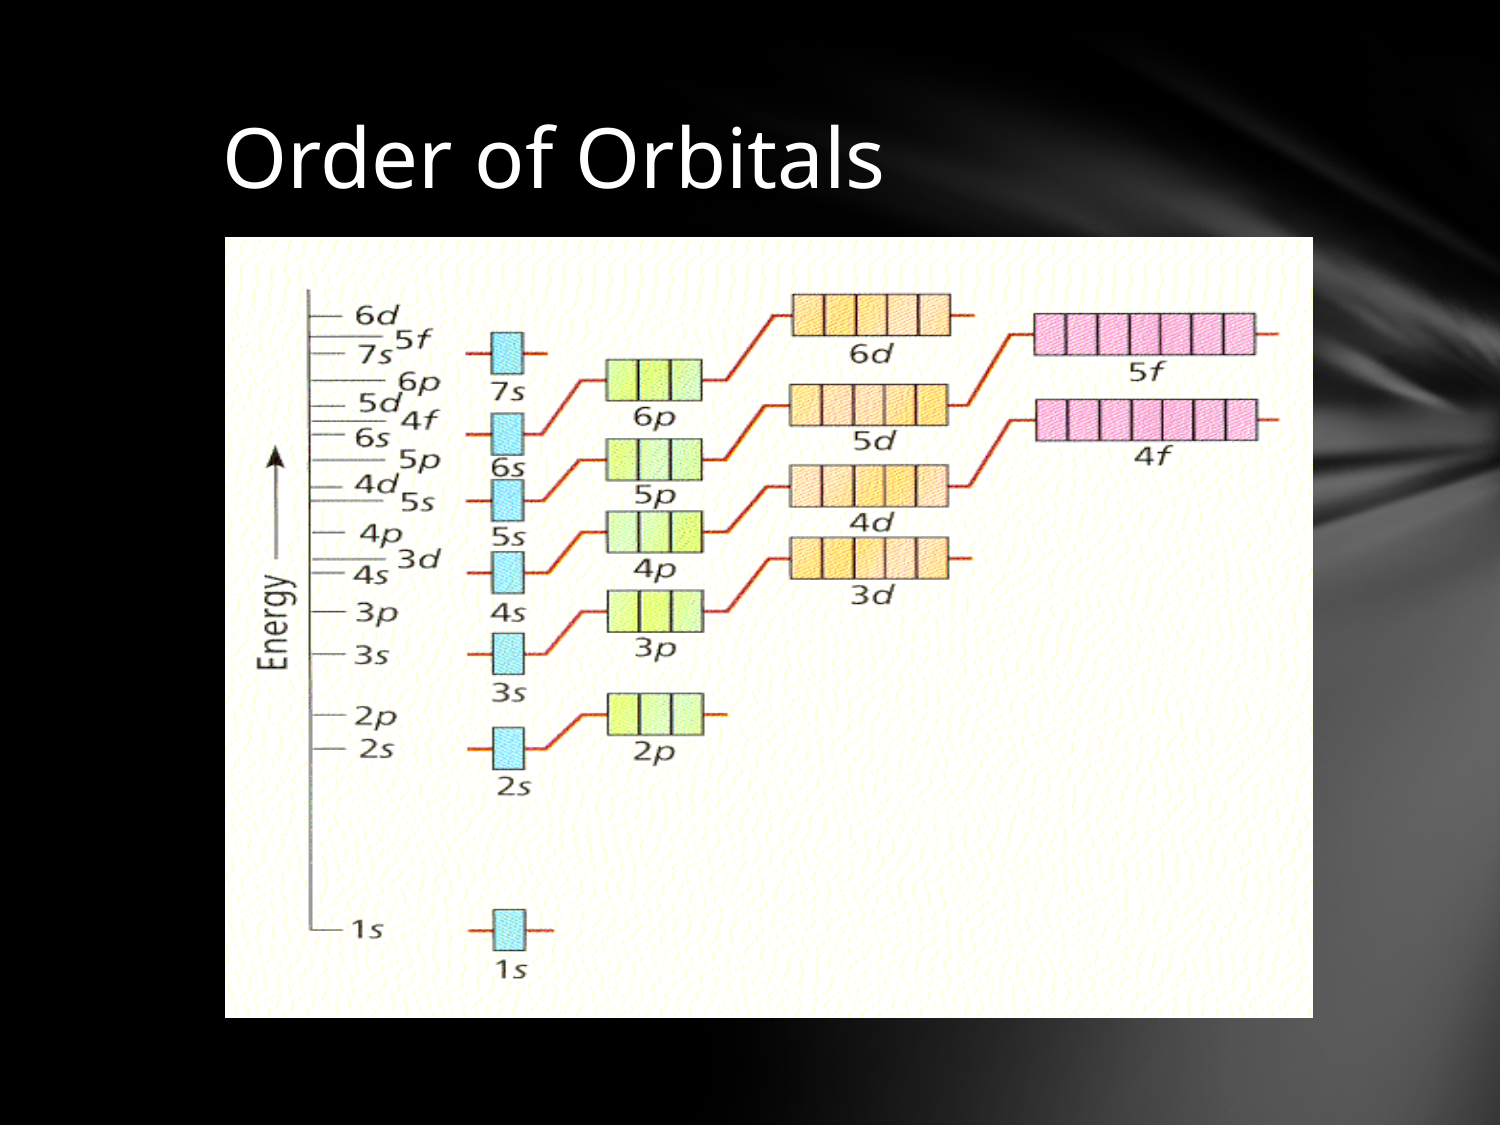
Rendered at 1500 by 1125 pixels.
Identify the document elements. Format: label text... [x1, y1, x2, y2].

picture [224, 237, 1313, 1018]
title Order of Orbitals [57, 37, 1318, 213]
